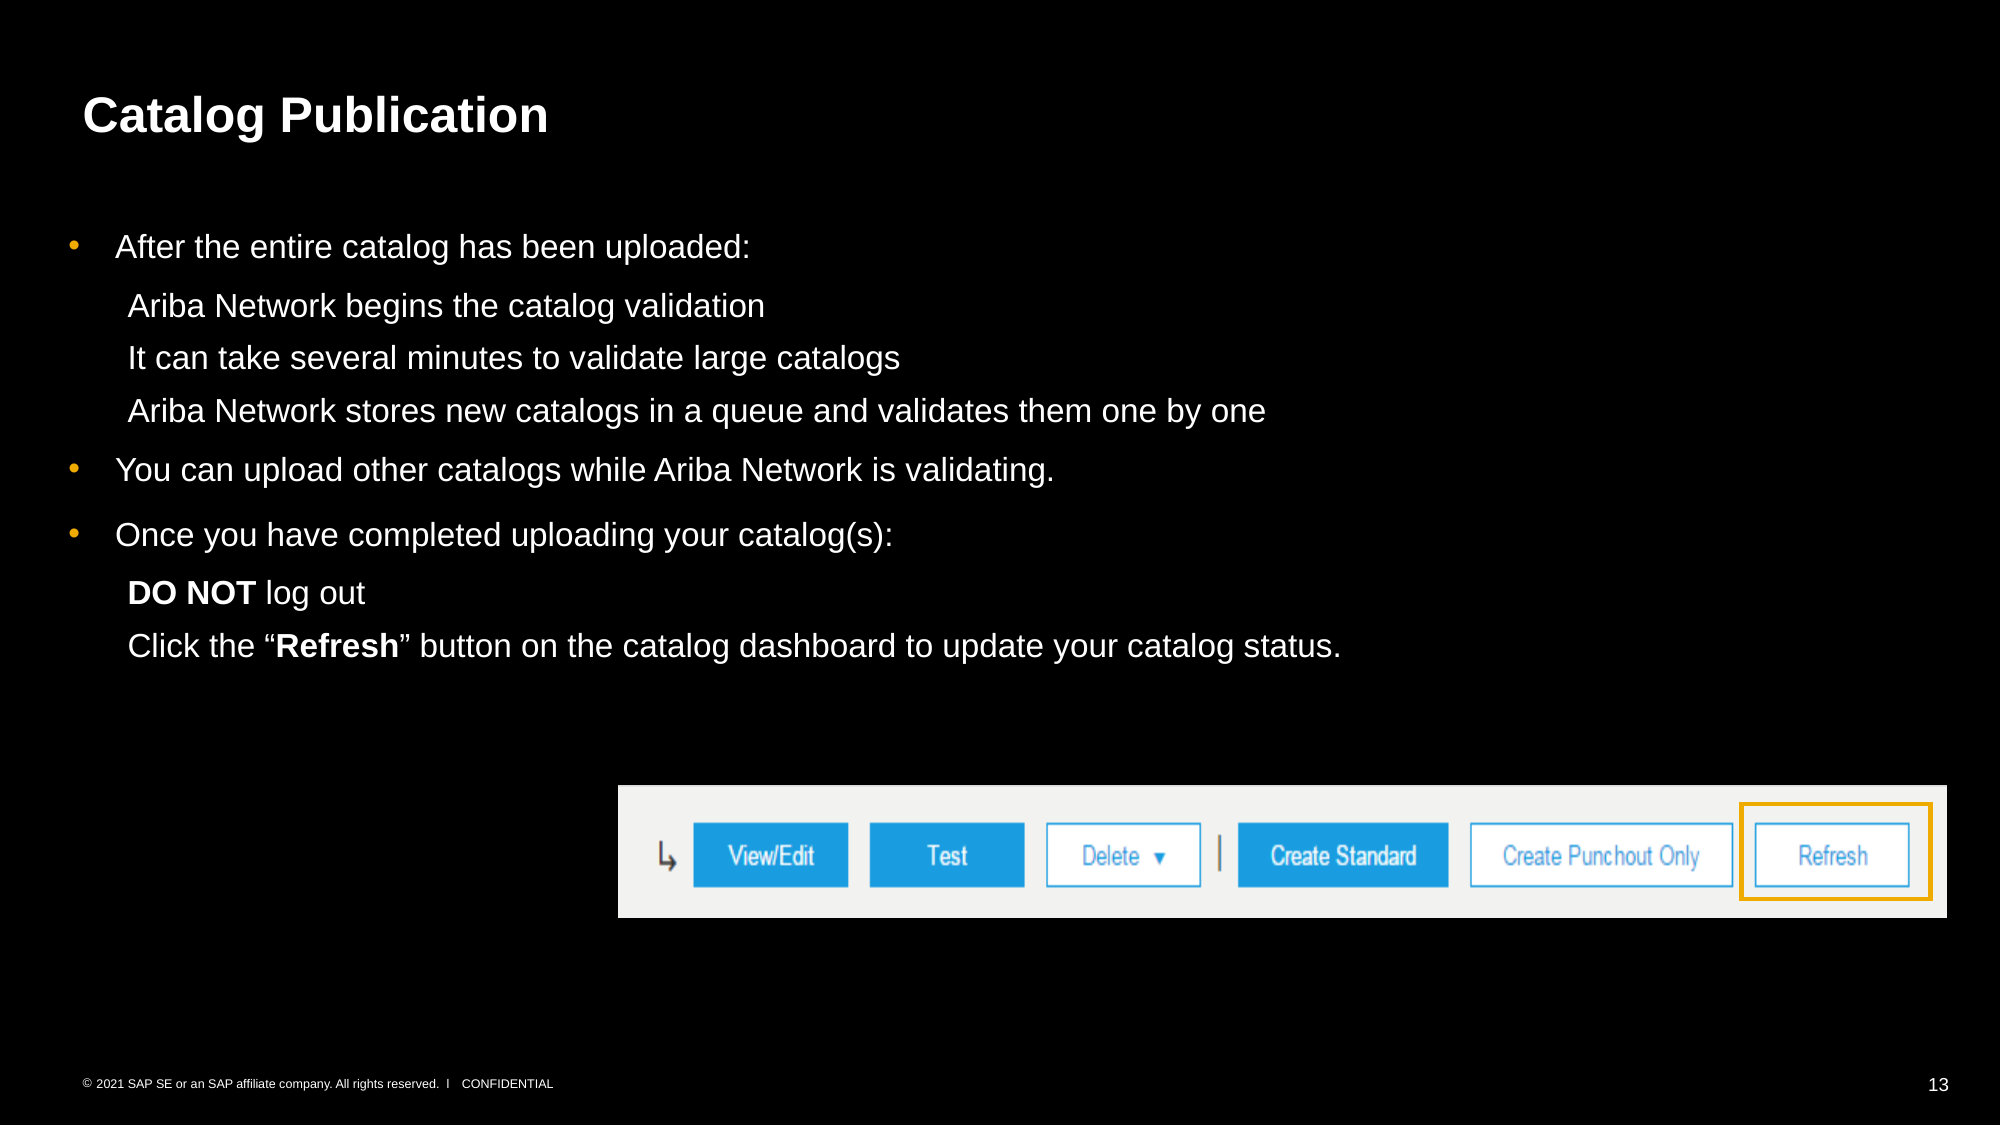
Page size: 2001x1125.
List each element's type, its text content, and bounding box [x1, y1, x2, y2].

list After the entire catalog has been uploaded: Ariba Network begins the catalog validation It can take several minutes to validate large catalogs Ariba Network stores new catalogs in a queue and validates them one by one You can upload other catalogs while Ariba Network is validating. Once you have completed uploading your catalog(s): DO NOT log out Click the “Refresh” button on the catalog dashboard to update your catalog status. [53, 218, 1947, 839]
title Catalog Publication [82, 82, 1918, 144]
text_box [618, 785, 1948, 918]
